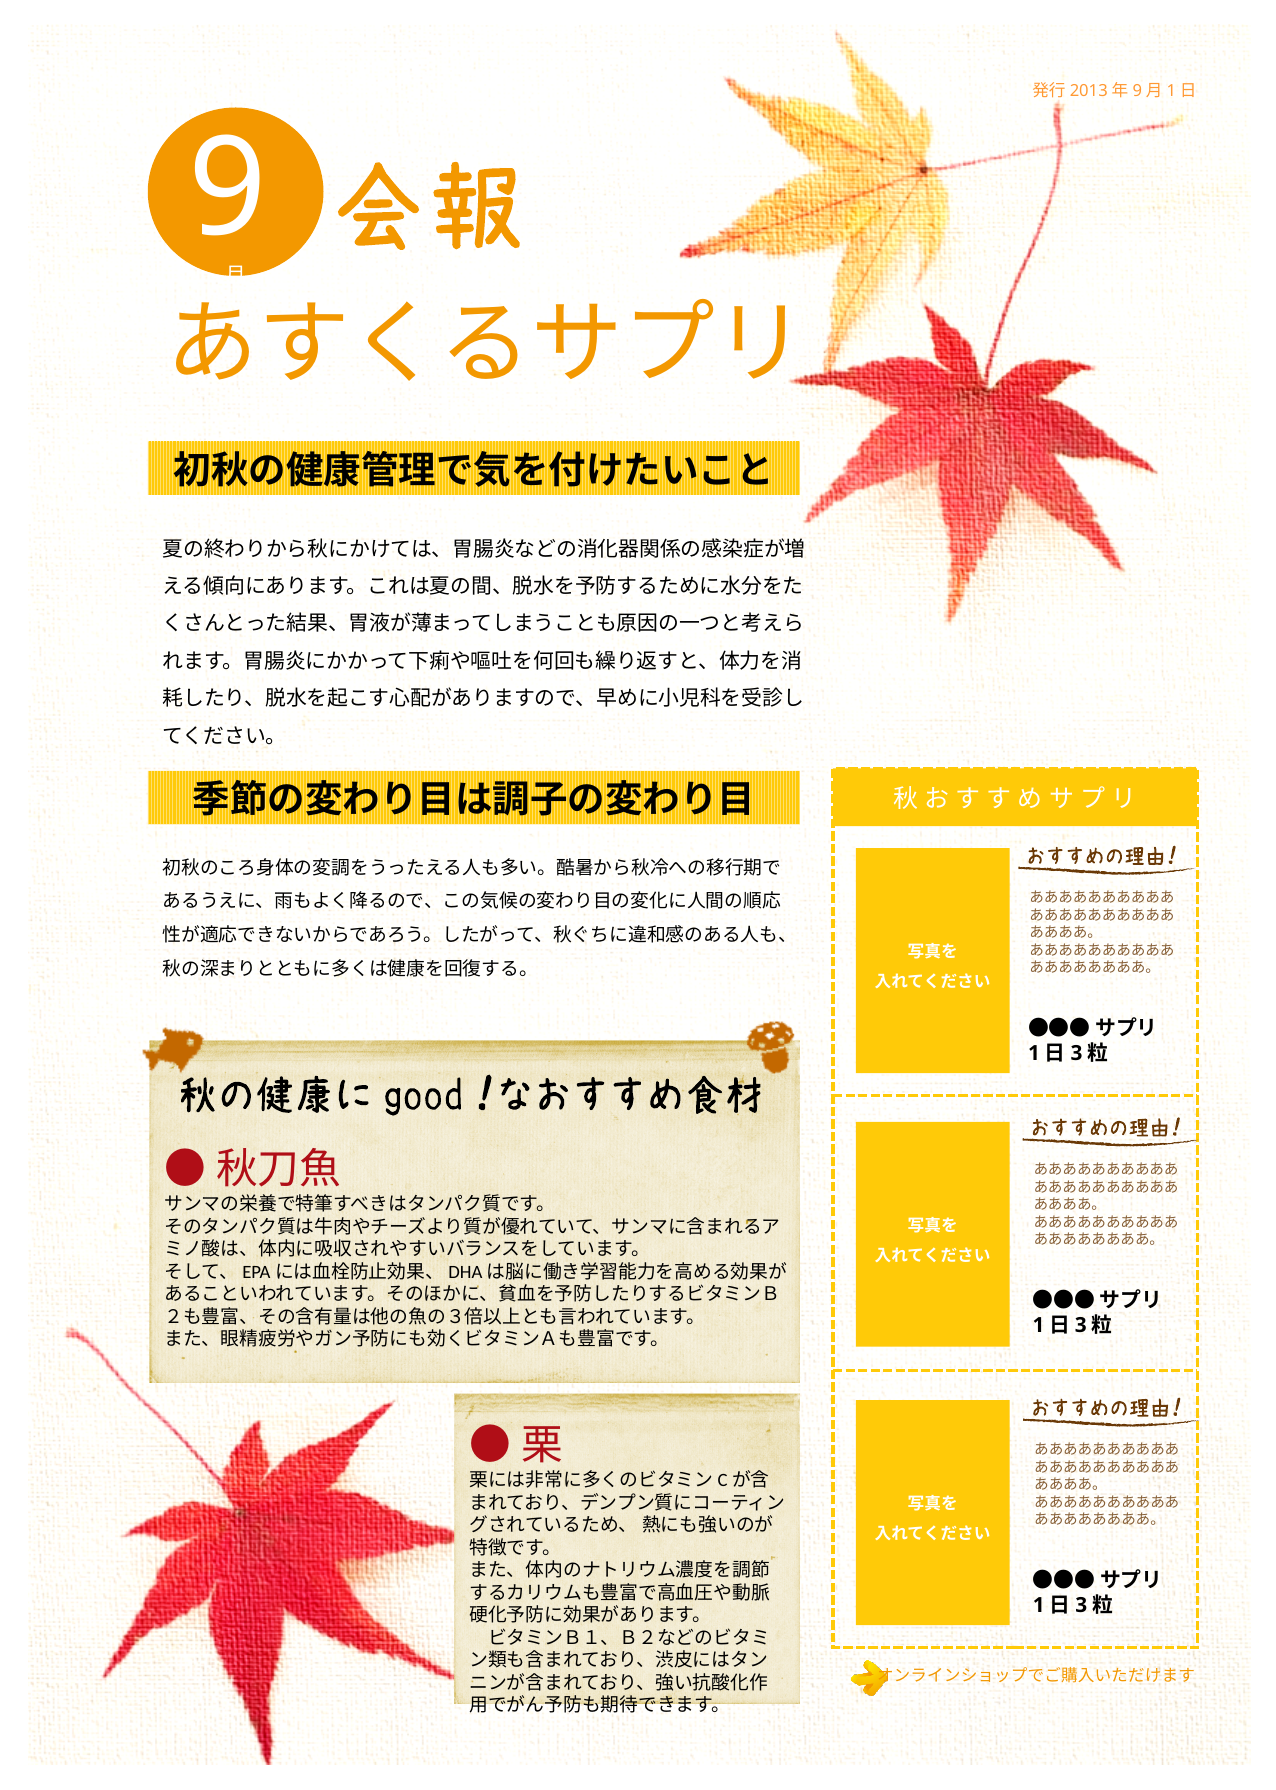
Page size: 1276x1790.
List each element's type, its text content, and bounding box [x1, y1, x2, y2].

text_box ●●●サプリ 1日3粒 [1018, 1559, 1178, 1624]
text_box ●秋刀魚 サンマの栄養で特筆すべきはタンパク質です。 そのタンパク質は牛肉やチーズより質が優れていて、サンマに含まれるアミノ酸は、体内に吸収されやすいバランスをしています。 そして、EPAには血栓防止効果、DHAは脳に働き学習能力を高める効果があることいわれています。そのほかに、貧血を予防したりするビタミンＢ２も豊富、その含有量は他の魚の３倍以上とも言われています。 また、眼精疲労やガン予防にも効くビタミンＡも豊富です。 [646, 1134, 808, 1357]
text_box ●秋刀魚 サンマの栄養で特筆すべきはタンパク質です。 そのタンパク質は牛肉やチーズより質が優れていて、サンマに含まれるアミノ酸は、体内に吸収されやすいバランスをしています。 そして、EPAには血栓防止効果、DHAは脳に働き学習能力を高める効果があることいわれています。そのほかに、貧血を予防したりするビタミンＢ２も豊富、その含有量は他の魚の３倍以上とも言われています。 また、眼精疲労やガン予防にも効くビタミンＡも豊富です。 [149, 1134, 303, 1357]
text_box ああああああああああああああああああああああああ。 ああああああああああああああああああ。 [1019, 1432, 1198, 1535]
text_box 夏の終わりから秋にかけては、胃腸炎などの消化器関係の感染症が増える傾向にあります。これは夏の間、脱水を予防するために水分をたくさんとった結果、胃液が薄まってしまうことも原因の一つと考えられます。胃腸炎にかかって下痢や嘔吐を何回も繰り返すと、体力を消耗したり、脱水を起こす心配がありますので、早めに小児科を受診してください。 [147, 515, 827, 755]
text_box 初秋のころ身体の変調をうったえる人も多い。酷暑から秋冷への移行期であるうえに、雨もよく降るので、この気候の変わり目の変化に人間の順応性が適応できないからであろう。したがって、秋ぐちに違和感のある人も、秋の深まりとともに多くは健康を回復する。 [147, 836, 800, 987]
text_box ああああああああああああああああああああああああ。 ああああああああああああああああああ。 [1014, 881, 1193, 984]
text_box ●栗 栗には非常に多くのビタミンCが含まれており、デンプン質にコーティングされているため、 熱にも強いのが特徴です。 また、体内のナトリウム濃度を調節するカリウムも豊富で高血圧や動脈硬化予防に効果があります。 ビタミンＢ１、Ｂ２などのビタミン類も含まれており、渋皮にはタンニンが含まれており、強い抗酸化作用でがん予防も期待できます。 [454, 1410, 800, 1723]
text_box 写真を 入れてください [855, 847, 1011, 1074]
text_box 発行2013年9月1日 [1017, 72, 1212, 107]
text_box ああああああああああああああああああああああああ。 ああああああああああああああああああ。 [1018, 1152, 1197, 1255]
text_box 初秋の健康管理で気を付けたいこと [147, 440, 801, 496]
text_box 季節の変わり目は調子の変わり目 [147, 770, 801, 825]
text_box 9月 [146, 106, 325, 278]
text_box ●●●サプリ 1日3粒 [1013, 1007, 1173, 1073]
picture [28, 24, 1251, 1765]
text_box [832, 767, 1199, 1649]
text_box 写真を 入れてください [855, 1399, 1011, 1626]
text_box あすくるサプリ [151, 276, 822, 401]
text_box 写真を 入れてください [855, 1121, 1011, 1348]
text_box オンラインショップでご購入いただけます [862, 1656, 1211, 1692]
text_box ●●●サプリ 1日3粒 [1017, 1279, 1177, 1344]
